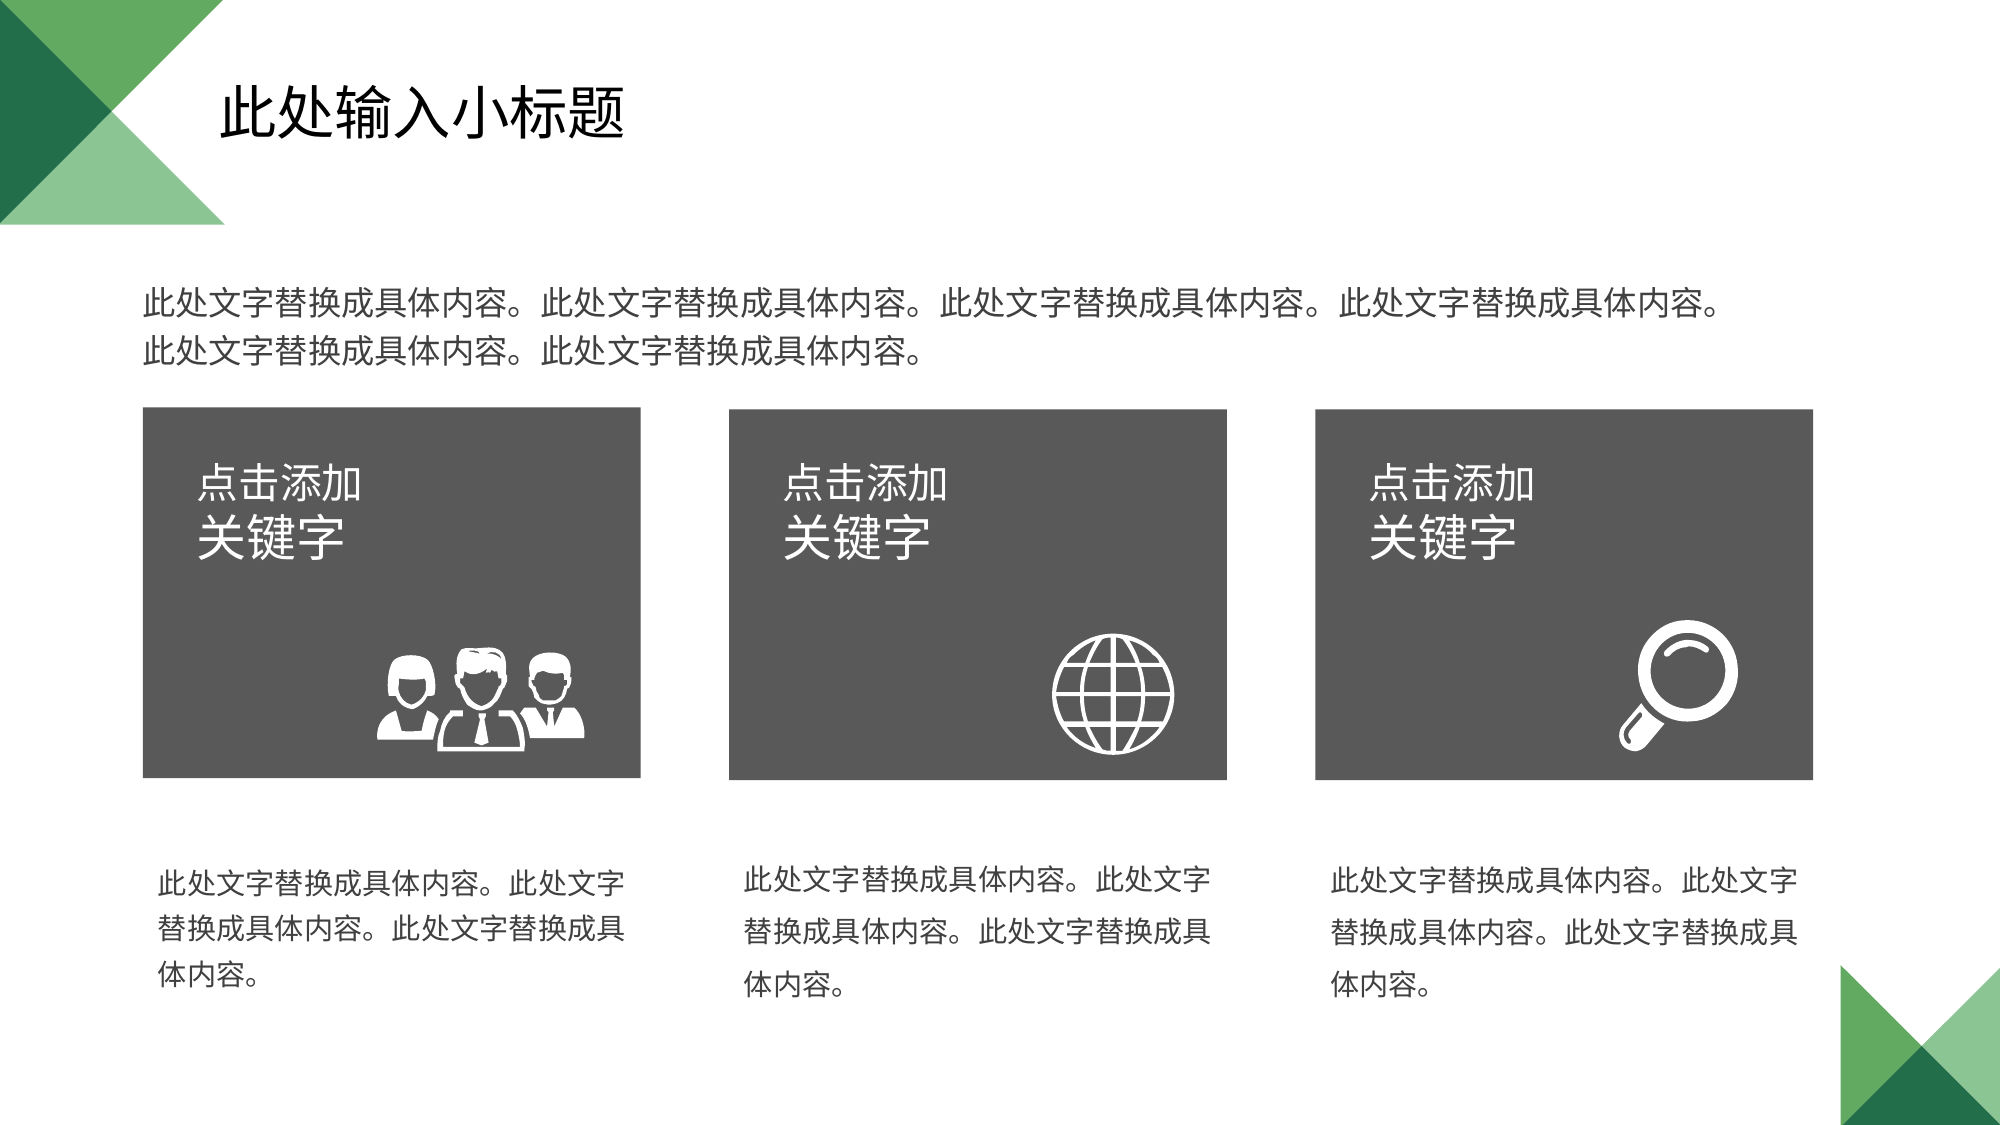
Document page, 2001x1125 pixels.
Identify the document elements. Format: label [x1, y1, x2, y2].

text_box [0, 0, 2000, 1125]
